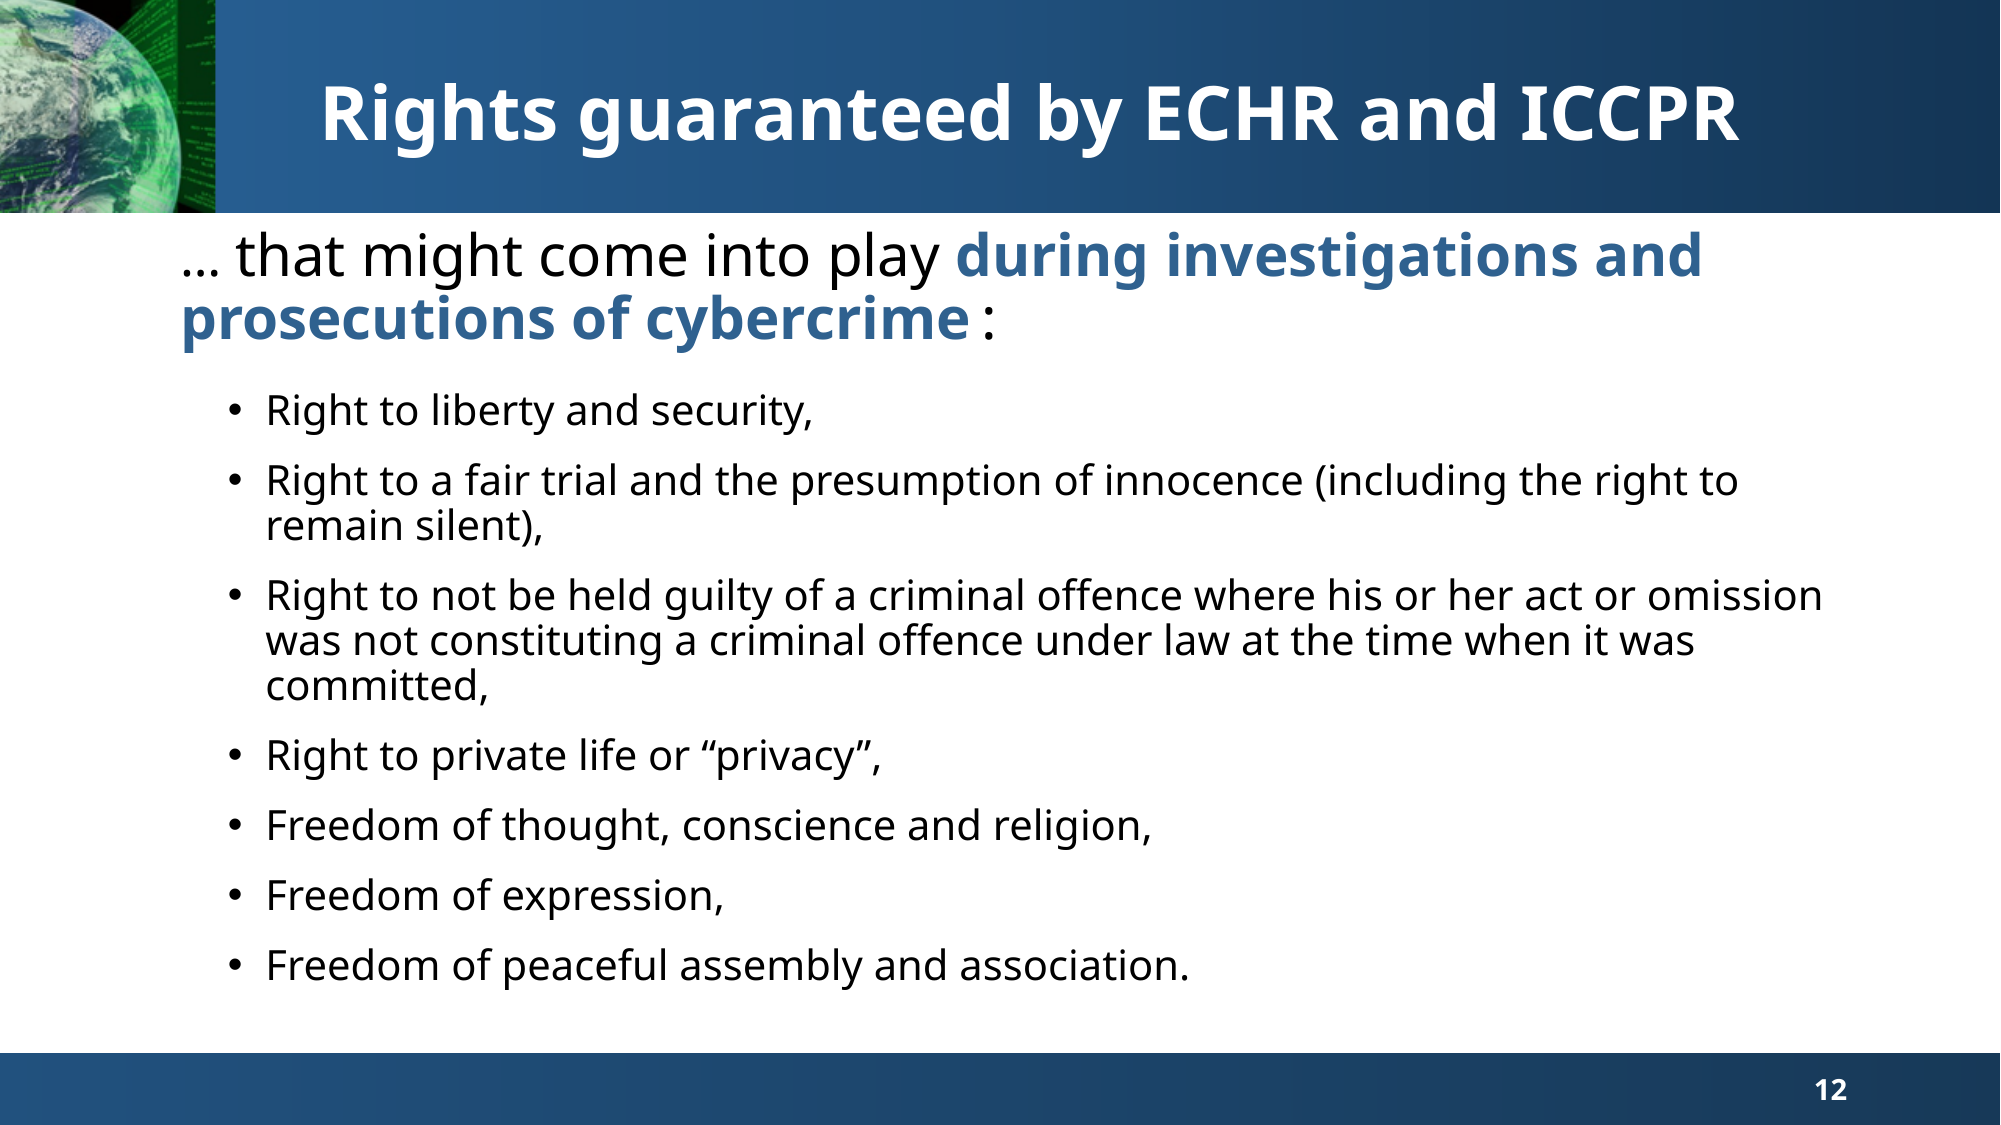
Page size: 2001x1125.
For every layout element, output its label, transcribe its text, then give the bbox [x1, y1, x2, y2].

title Rights guaranteed by ECHR and ICCPR [304, 40, 1863, 192]
list … that might come into play during investigations and prosecutions of cybercrime : Right to liberty and security, Right to a fair trial and the presumption of innocence (including the right to remain silent), Right to not be held guilty of a criminal offence where his or her act or omission was not constituting a criminal offence under law at the time when it was committed, Right to private life or “privacy”, Freedom of thought, conscience and religion, Freedom of expression, Freedom of peaceful assembly and association. [165, 218, 1863, 1007]
picture [0, 0, 2000, 213]
slide_number 12 [1412, 1061, 1863, 1121]
